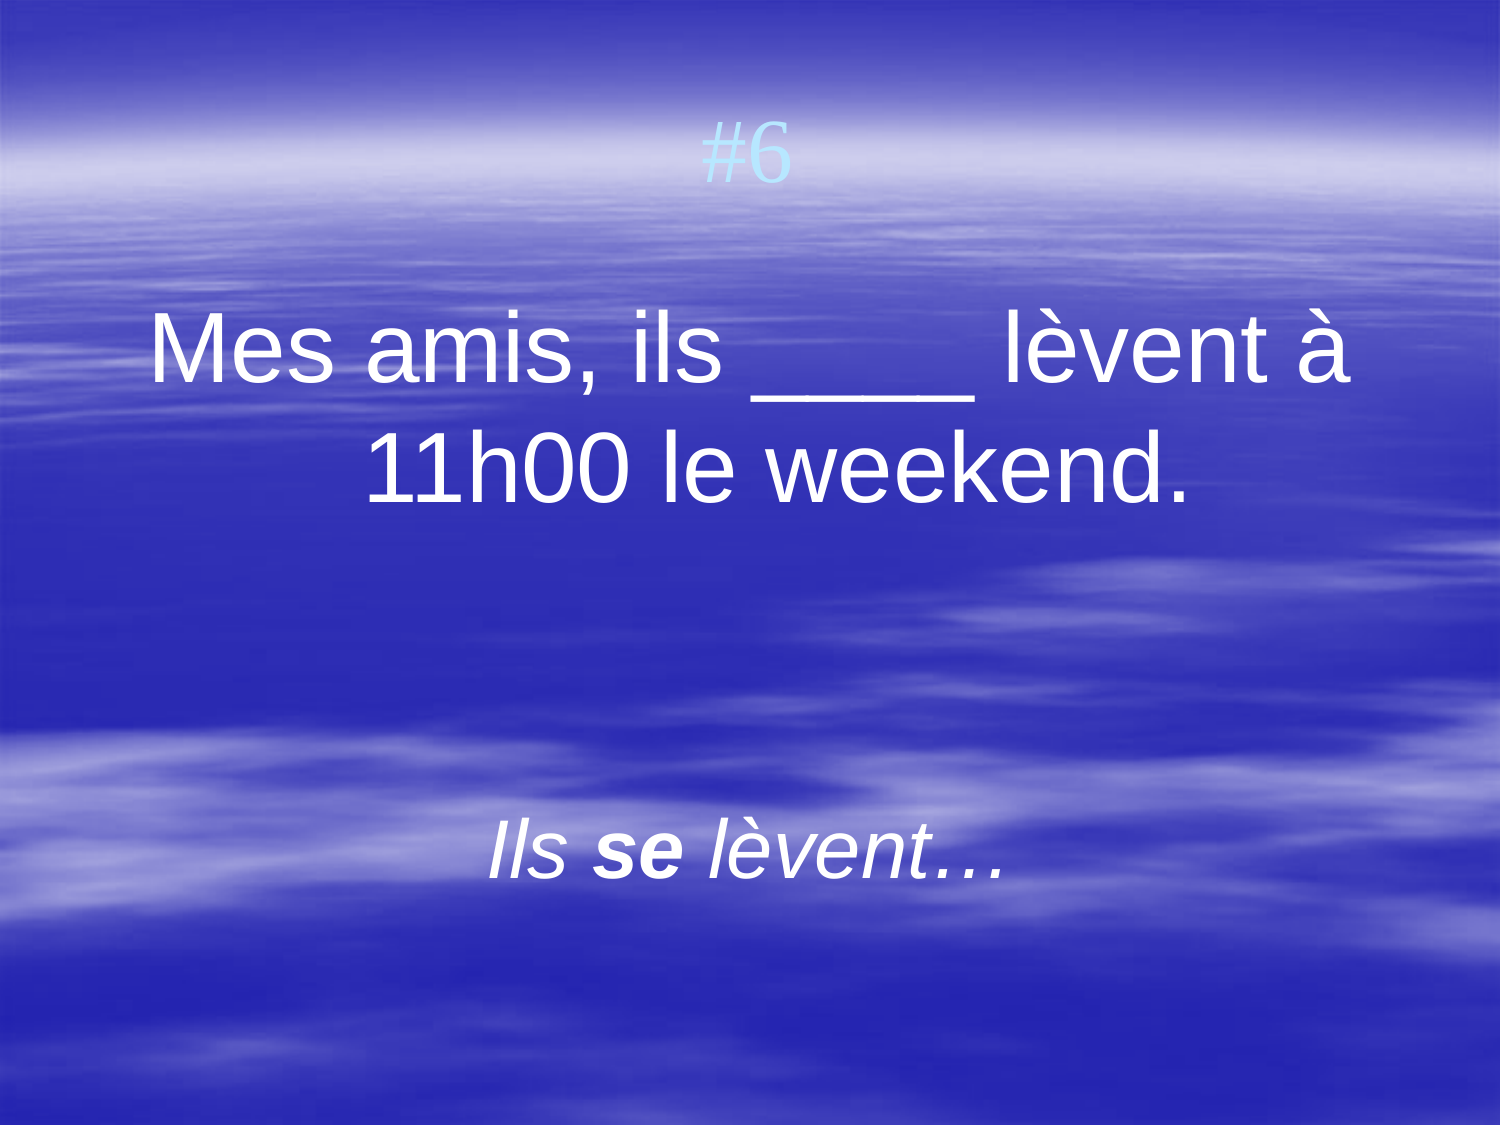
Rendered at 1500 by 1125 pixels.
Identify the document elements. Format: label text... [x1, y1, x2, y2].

title #6 [49, 37, 1446, 255]
list Mes amis, ils ____ lèvent à 11h00 le weekend. Ils se lèvent… [49, 275, 1451, 1001]
